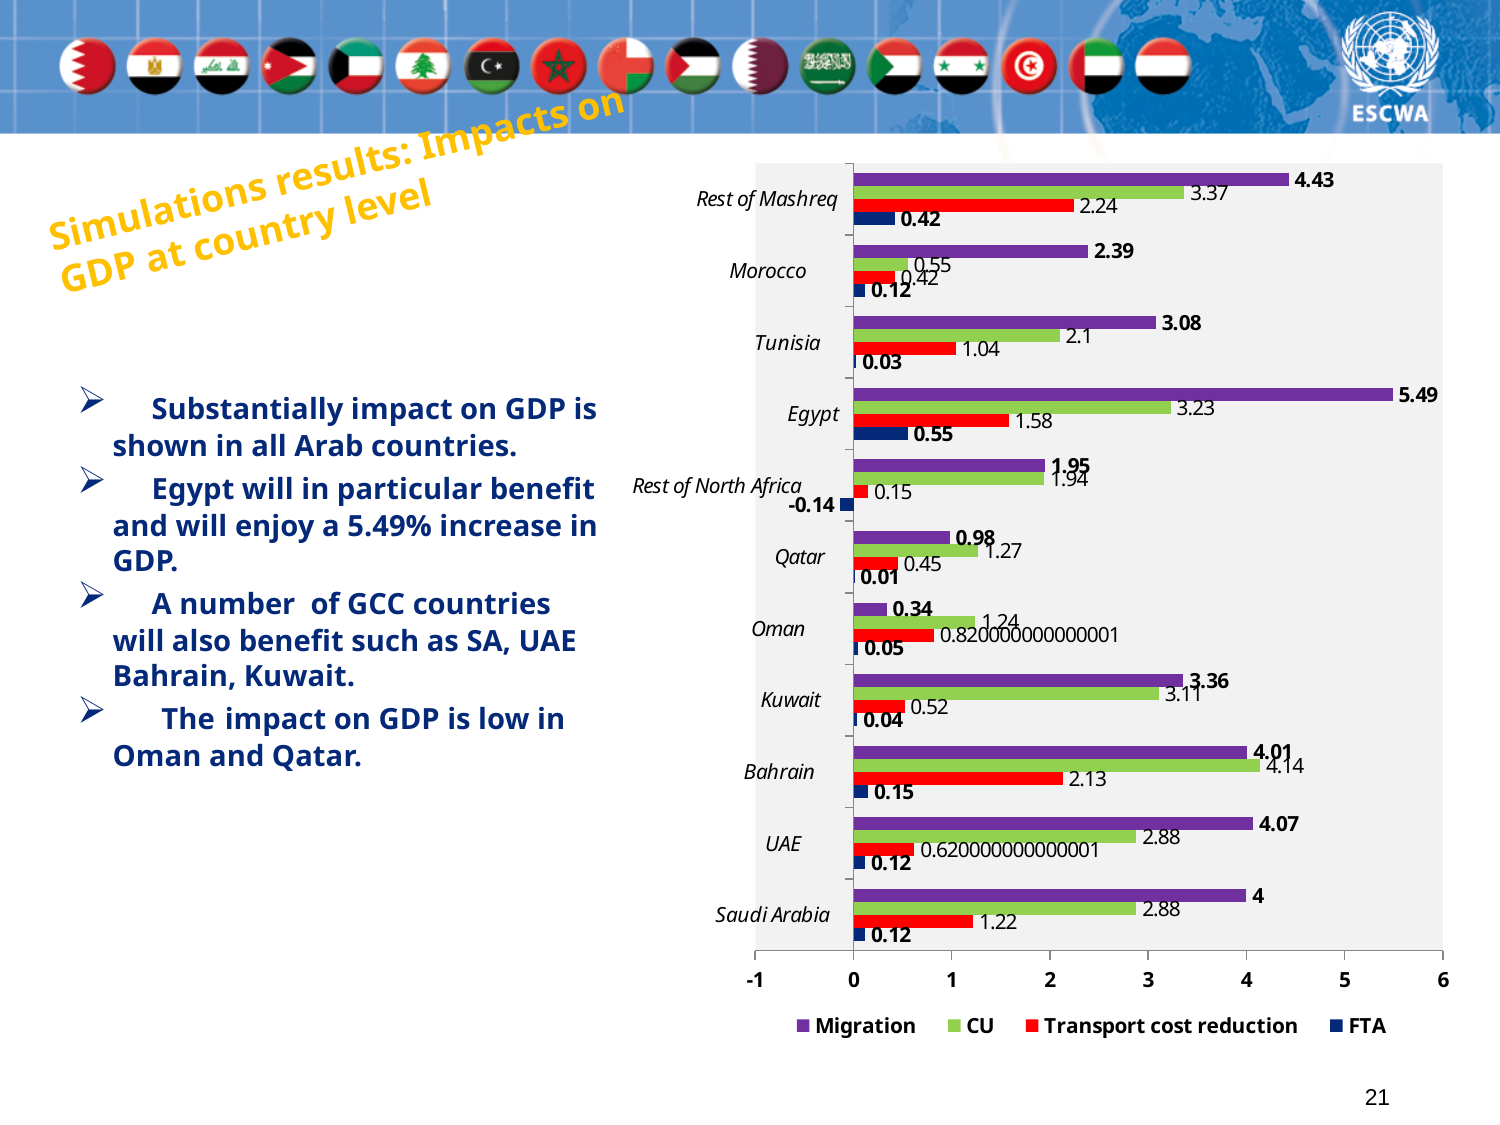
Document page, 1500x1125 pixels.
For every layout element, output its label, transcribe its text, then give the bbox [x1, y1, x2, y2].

title Simulations results: Impacts on GDP at country level [27, 54, 686, 287]
text_box Substantially impact on GDP is shown in all Arab countries. Egypt will in particular benefit and will enjoy a 5.49% increase in GDP. A number of GCC countries will also benefit such as SA, UAE Bahrain, Kuwait. The impact on GDP is low in Oman and Qatar. [62, 374, 569, 780]
slide_number 21 [1350, 1084, 1450, 1125]
picture [0, 0, 1500, 1125]
chart [574, 149, 1463, 1076]
